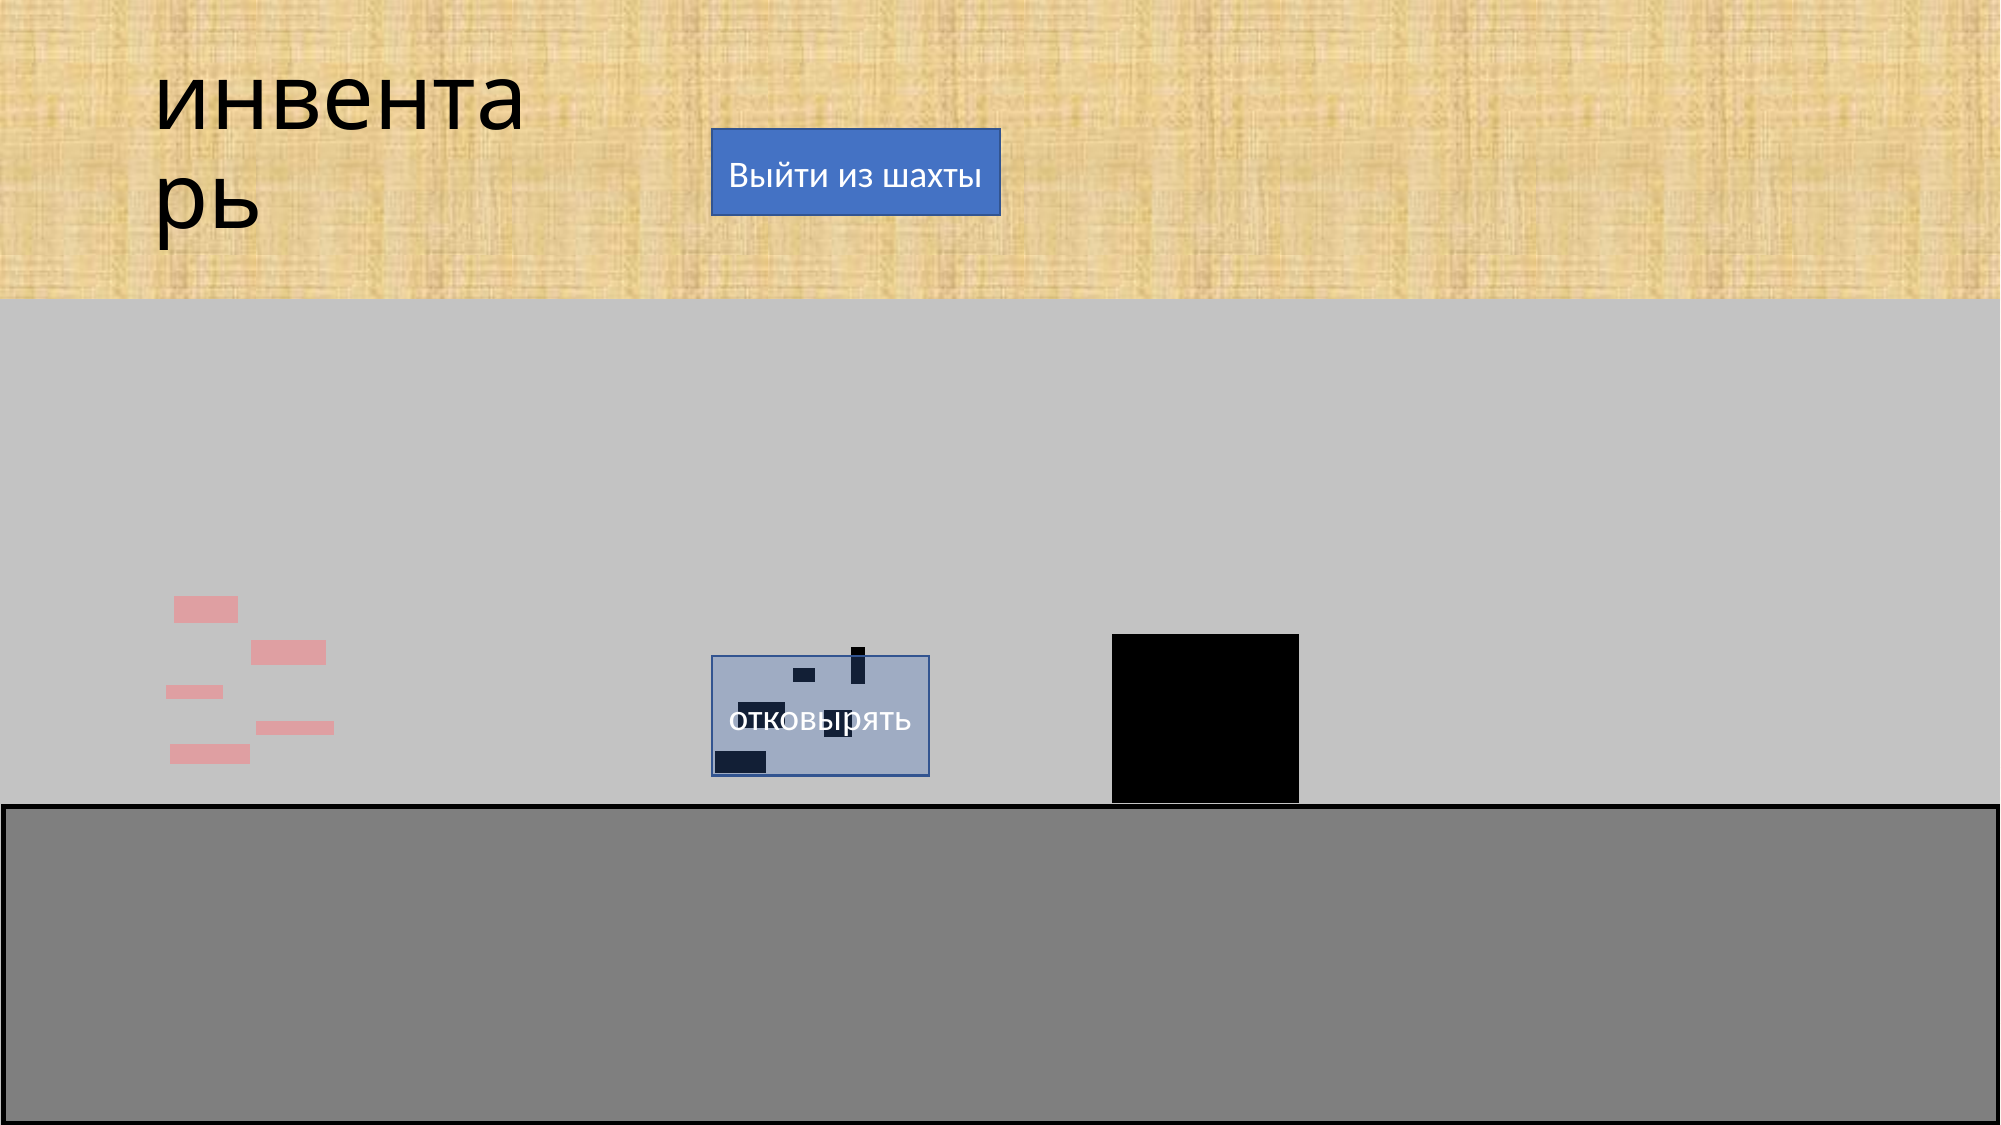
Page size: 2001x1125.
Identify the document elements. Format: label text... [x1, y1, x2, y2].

text_box Выйти из шахты [711, 128, 1001, 216]
title инвентарь [137, 59, 576, 240]
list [0, 299, 2000, 1125]
picture [0, 0, 2001, 1125]
